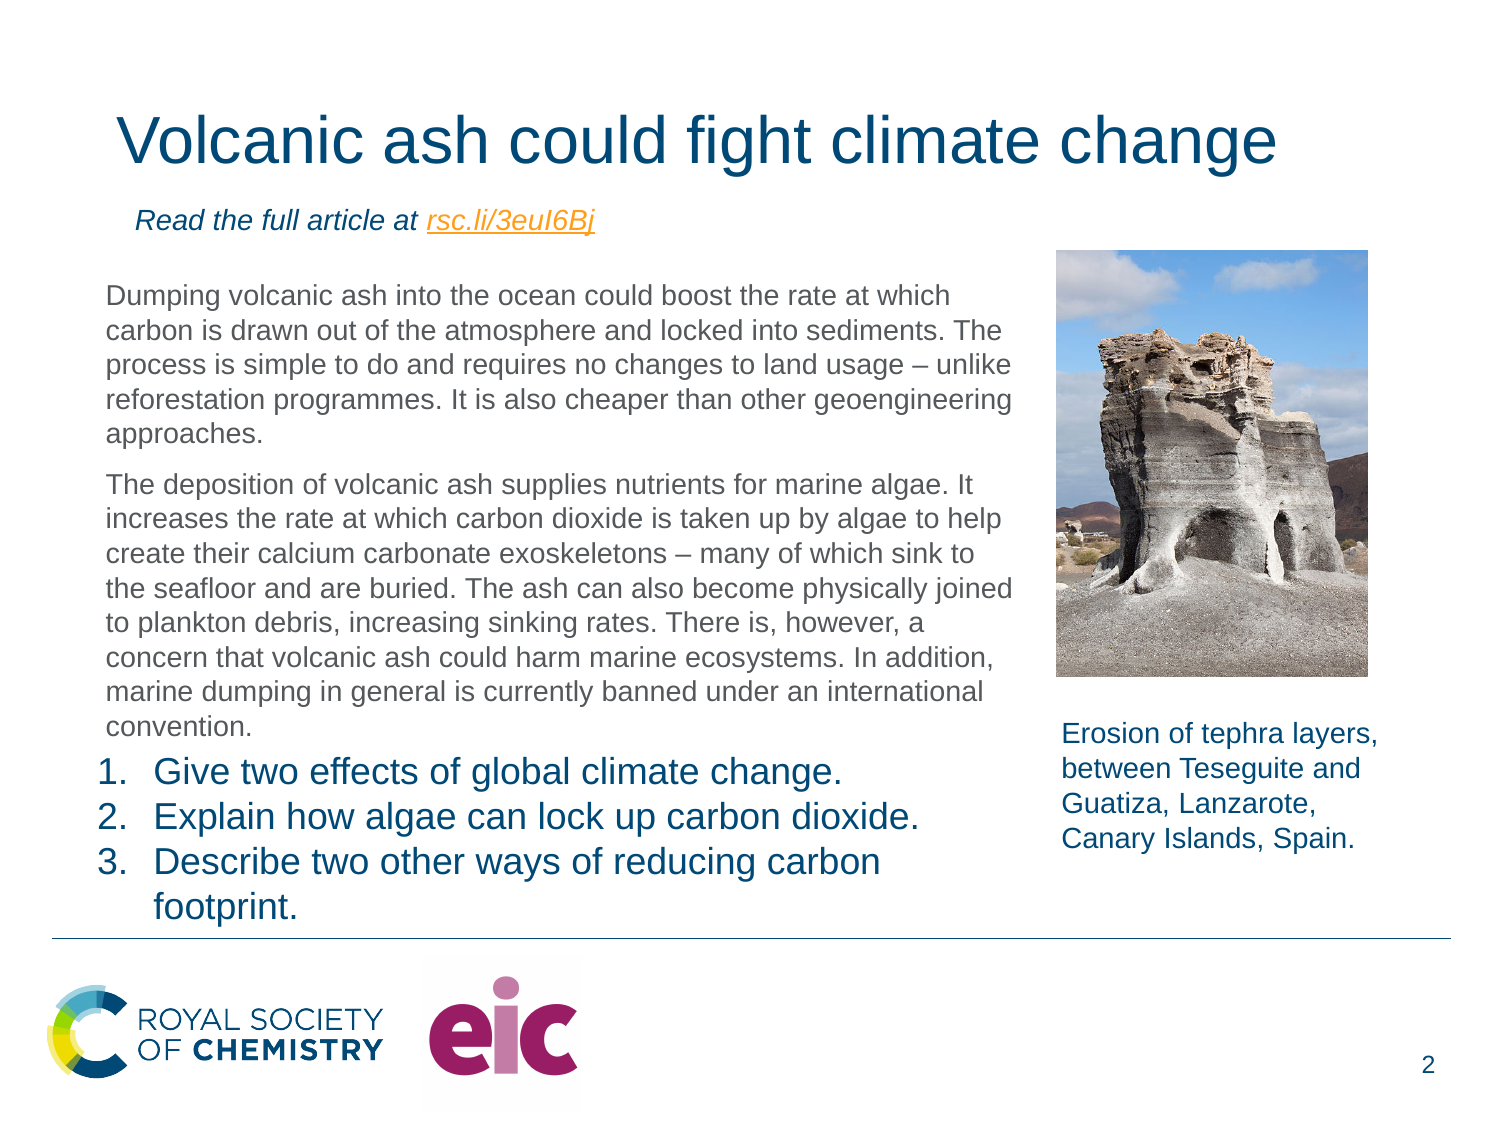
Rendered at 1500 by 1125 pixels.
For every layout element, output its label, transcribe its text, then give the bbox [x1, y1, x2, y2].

slide_number 2 [1113, 1033, 1451, 1094]
text_box Erosion of tephra layers, between Teseguite and Guatiza, Lanzarote, Canary Islands, Spain. [1046, 707, 1431, 862]
text_box Give two effects of global climate change. Explain how algae can lock up carbon dioxide. Describe two other ways of reducing carbon footprint. [82, 739, 978, 935]
title Volcanic ash could fight climate change [101, 33, 1396, 251]
picture [0, 938, 583, 1125]
list Dumping volcanic ash into the ocean could boost the rate at which carbon is drawn out of the atmosphere and locked into sediments. The process is simple to do and requires no changes to land usage – unlike reforestation programmes. It is also cheaper than other geoengineering approaches. The deposition of volcanic ash supplies nutrients for marine algae. It increases the rate at which carbon dioxide is taken up by algae to help create their calcium carbonate exoskeletons – many of which sink to the seafloor and are buried. The ash can also become physically joined to plankton debris, increasing sinking rates. There is, however, a concern that volcanic ash could harm marine ecosystems. In addition, marine dumping in general is currently banned under an international convention. [90, 269, 1039, 756]
picture [1056, 250, 1368, 677]
text_box Read the full article at rsc.li/3euI6Bj [119, 193, 1267, 244]
